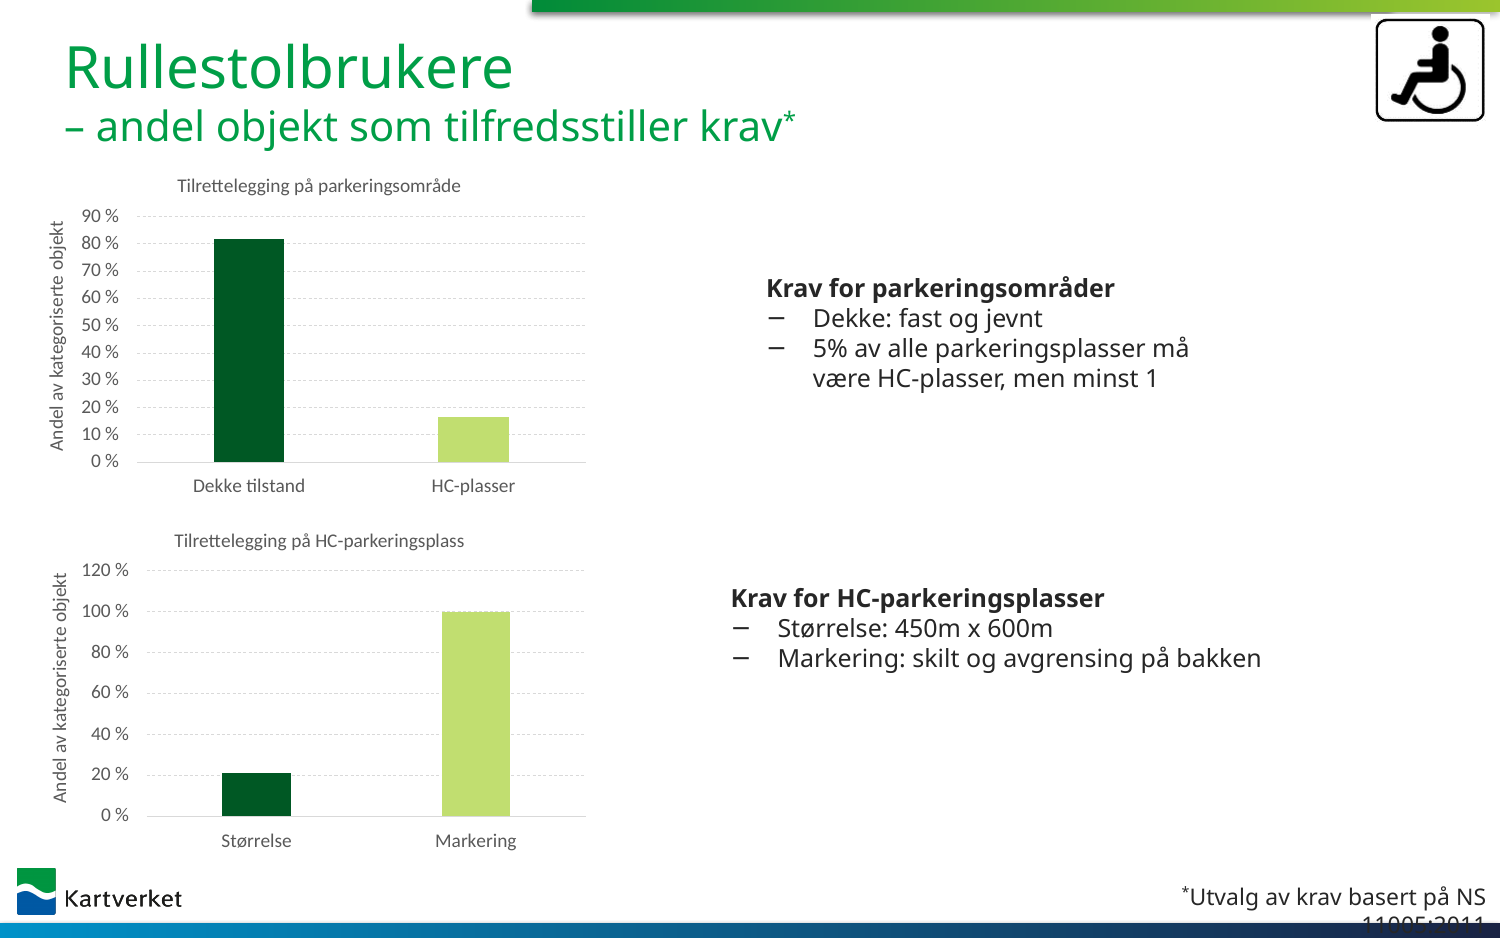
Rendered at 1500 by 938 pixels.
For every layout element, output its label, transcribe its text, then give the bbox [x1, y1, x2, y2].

picture [41, 520, 598, 859]
text_box Rullestolbrukere – andel objekt som tilfredsstiller krav* [49, 23, 1431, 158]
picture [41, 166, 598, 505]
text_box Krav for HC-parkeringsplasser Størrelse: 450m x 600m Markering: skilt og avgrensing på bakken [715, 574, 1278, 680]
text_box Krav for parkeringsområder Dekke: fast og jevnt 5% av alle parkeringsplasser må være HC-plasser, men minst 1 [751, 264, 1232, 400]
text_box *Utvalg av krav basert på NS 11005:2011 [1068, 873, 1500, 938]
picture [1371, 13, 1491, 127]
